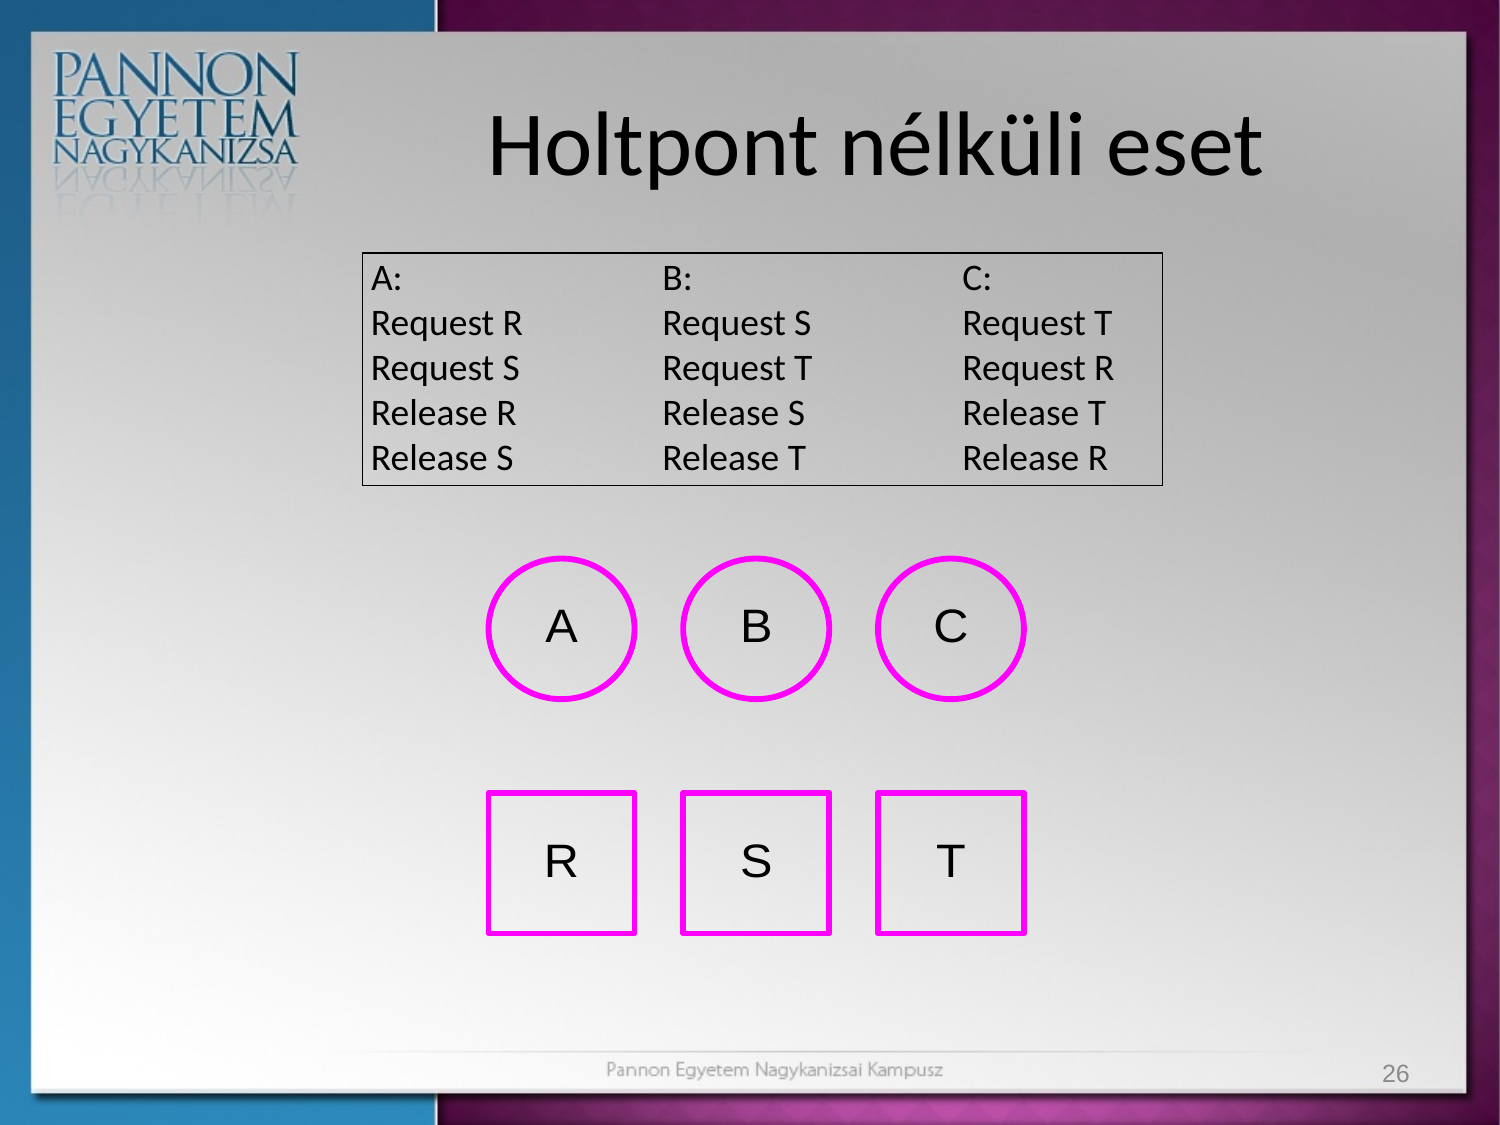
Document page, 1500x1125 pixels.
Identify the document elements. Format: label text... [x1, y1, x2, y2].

picture [0, 0, 1500, 1125]
text_box A: B: C: Request R Request S Request T Request S Request T Request R Release R Release S Release T Release S Release T Release R [362, 253, 1163, 486]
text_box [412, 549, 1101, 1006]
slide_number 26 [1074, 1042, 1425, 1103]
title Holtpont nélküli eset [328, 45, 1425, 233]
